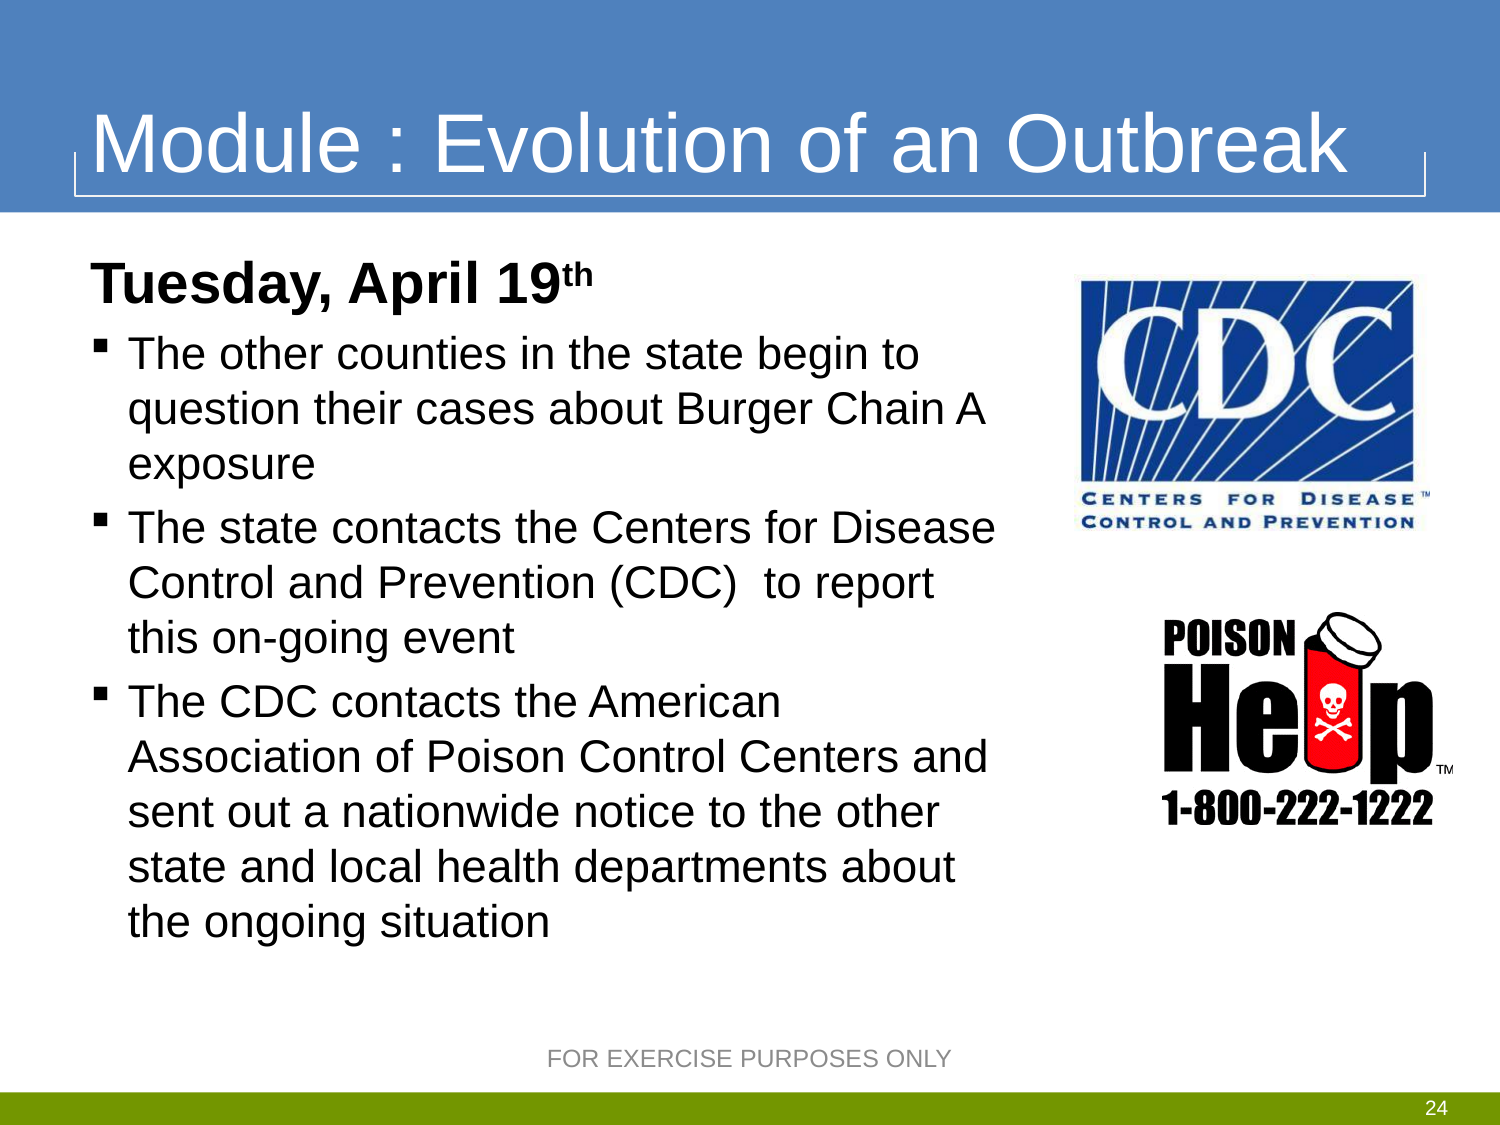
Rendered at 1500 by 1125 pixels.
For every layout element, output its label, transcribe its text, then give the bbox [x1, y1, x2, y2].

title Module : Evolution of an Outbreak [74, 44, 1426, 233]
picture [1162, 612, 1454, 826]
picture [1074, 274, 1430, 536]
footer FOR EXERCISE PURPOSES ONLY [512, 1042, 988, 1103]
list Tuesday, April 19th The other counties in the state begin to question their cases about Burger Chain A exposure The state contacts the Centers for Disease Control and Prevention (CDC) to report this on-going event The CDC contacts the American Association of Poison Control Centers and sent out a nationwide notice to the other state and local health departments about the ongoing situation [74, 237, 1026, 1006]
